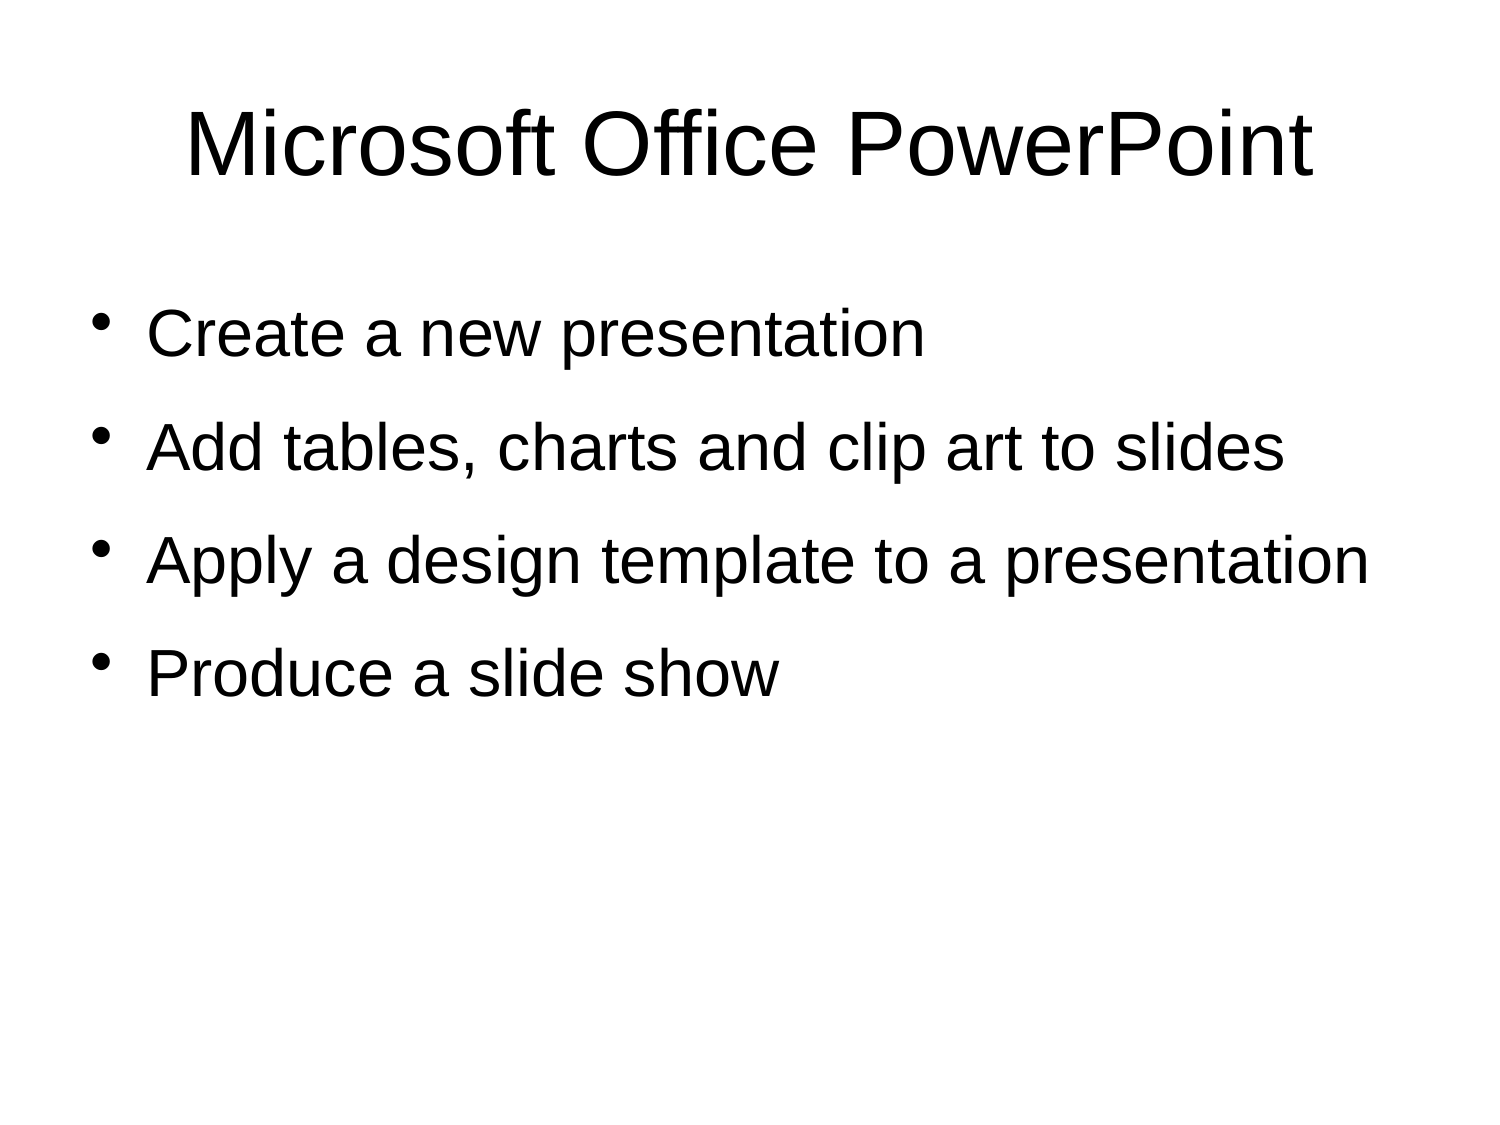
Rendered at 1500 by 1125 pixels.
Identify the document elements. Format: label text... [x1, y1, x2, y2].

title Microsoft Office PowerPoint [74, 44, 1426, 233]
list Create a new presentation Add tables, charts and clip art to slides Apply a design template to a presentation Produce a slide show [74, 262, 1426, 1006]
